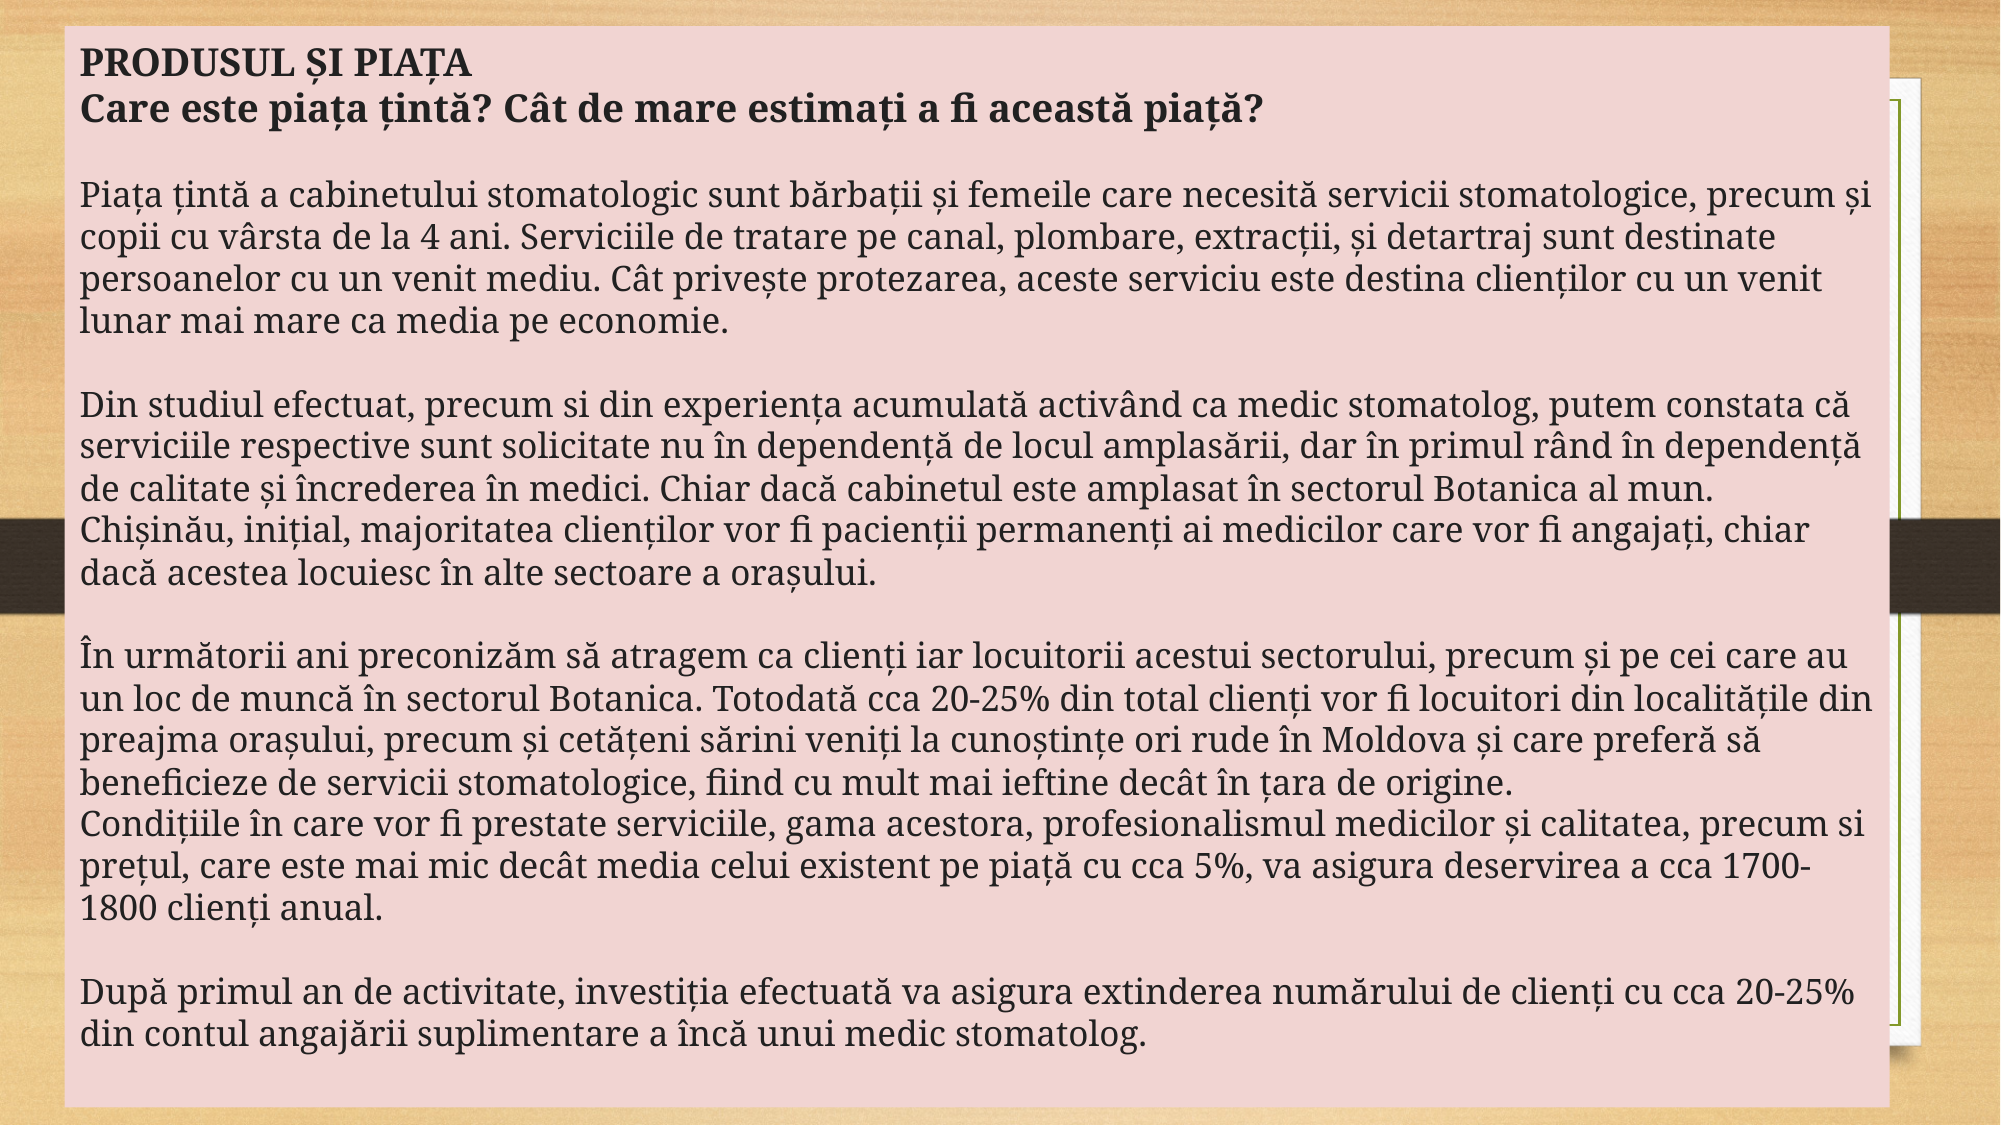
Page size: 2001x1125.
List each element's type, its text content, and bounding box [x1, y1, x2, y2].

picture [0, 0, 2001, 1125]
title PRODUSUL ȘI PIAȚA Care este piaţa ţintă? Cât de mare estimaţi a fi această piaţă? Piața țintă a cabinetului stomatologic sunt bărbații și femeile care necesită servicii stomatologice, precum și copii cu vârsta de la 4 ani. Serviciile de tratare pe canal, plombare, extracții, și detartraj sunt destinate persoanelor cu un venit mediu. Cât privește protezarea, aceste serviciu este destina clienților cu un venit lunar mai mare ca media pe economie. Din studiul efectuat, precum si din experiența acumulată activând ca medic stomatolog, putem constata că serviciile respective sunt solicitate nu în dependență de locul amplasării, dar în primul rând în dependență de calitate și încrederea în medici. Chiar dacă cabinetul este amplasat în sectorul Botanica al mun. Chișinău, inițial, majoritatea clienților vor fi pacienții permanenți ai medicilor care vor fi angajați, chiar dacă acestea locuiesc în alte sectoare a orașului. În următorii ani preconizăm să atragem ca clienți iar locuitorii acestui sectorului, precum și pe cei care au un loc de muncă în sectorul Botanica. Totodată cca 20-25% din total clienți vor fi locuitori din localitățile din preajma orașului, precum și cetățeni sărini veniți la cunoștințe ori rude în Moldova și care preferă să beneficieze de servicii stomatologice, fiind cu mult mai ieftine decât în țara de origine. Condițiile în care vor fi prestate serviciile, gama acestora, profesionalismul medicilor și calitatea, precum si preţul, care este mai mic decât media celui existent pe piață cu cca 5%, va asigura deservirea a cca 1700-1800 clienți anual. După primul an de activitate, investiția efectuată va asigura extinderea numărului de clienți cu cca 20-25% din contul angajării suplimentare a încă unui medic stomatolog. [64, 26, 1890, 1108]
